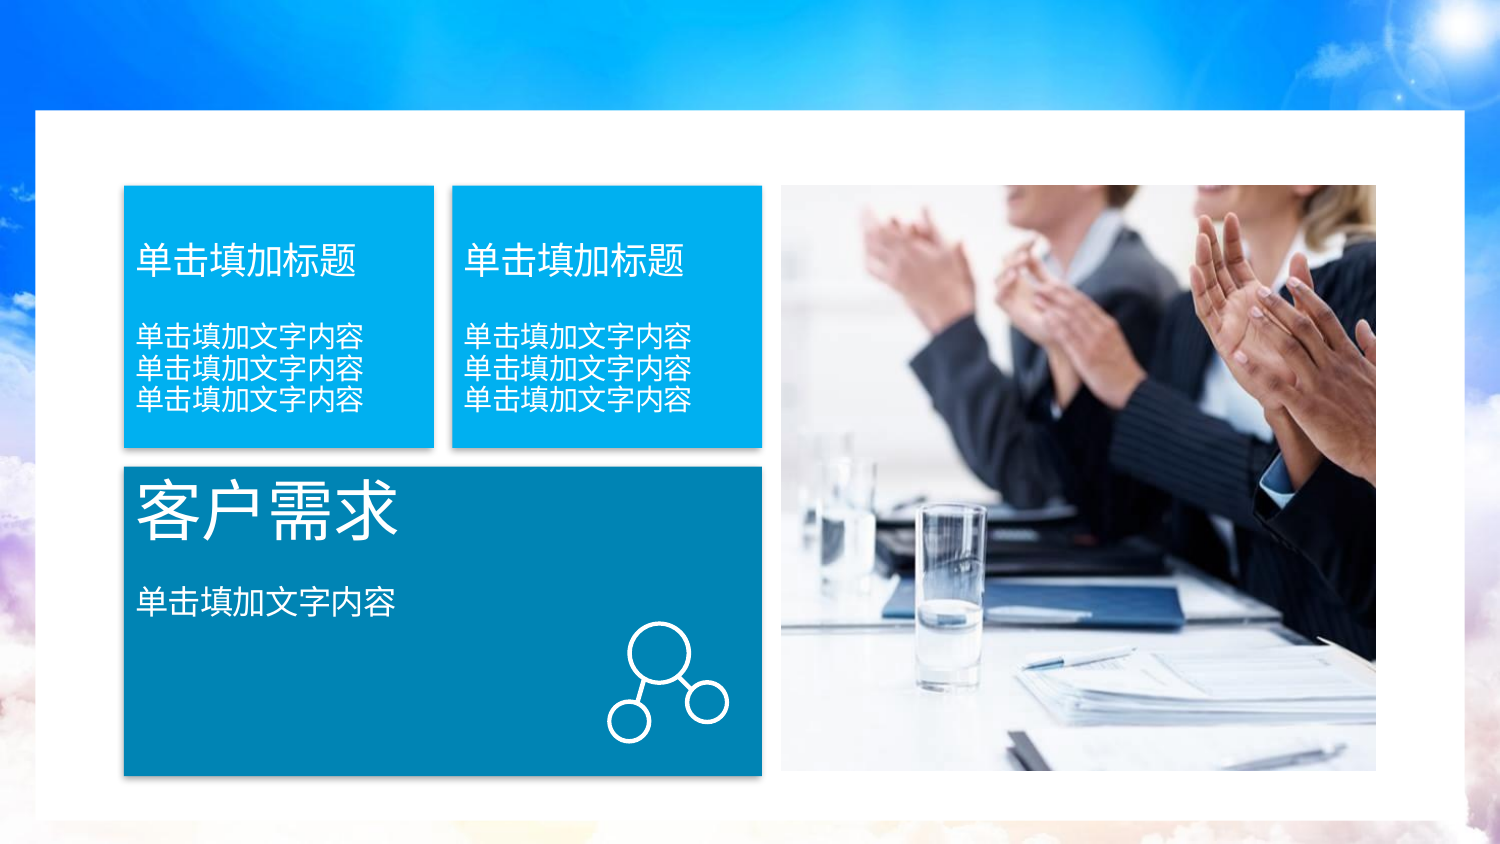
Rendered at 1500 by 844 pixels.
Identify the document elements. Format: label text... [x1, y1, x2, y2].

picture [0, 0, 1500, 844]
text_box 单击填加标题 单击填加文字内容 单击填加文字内容 单击填加文字内容 [452, 185, 763, 449]
picture [780, 185, 1377, 771]
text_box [123, 466, 763, 777]
text_box 单击填加标题 单击填加文字内容 单击填加文字内容 单击填加文字内容 [123, 185, 435, 449]
